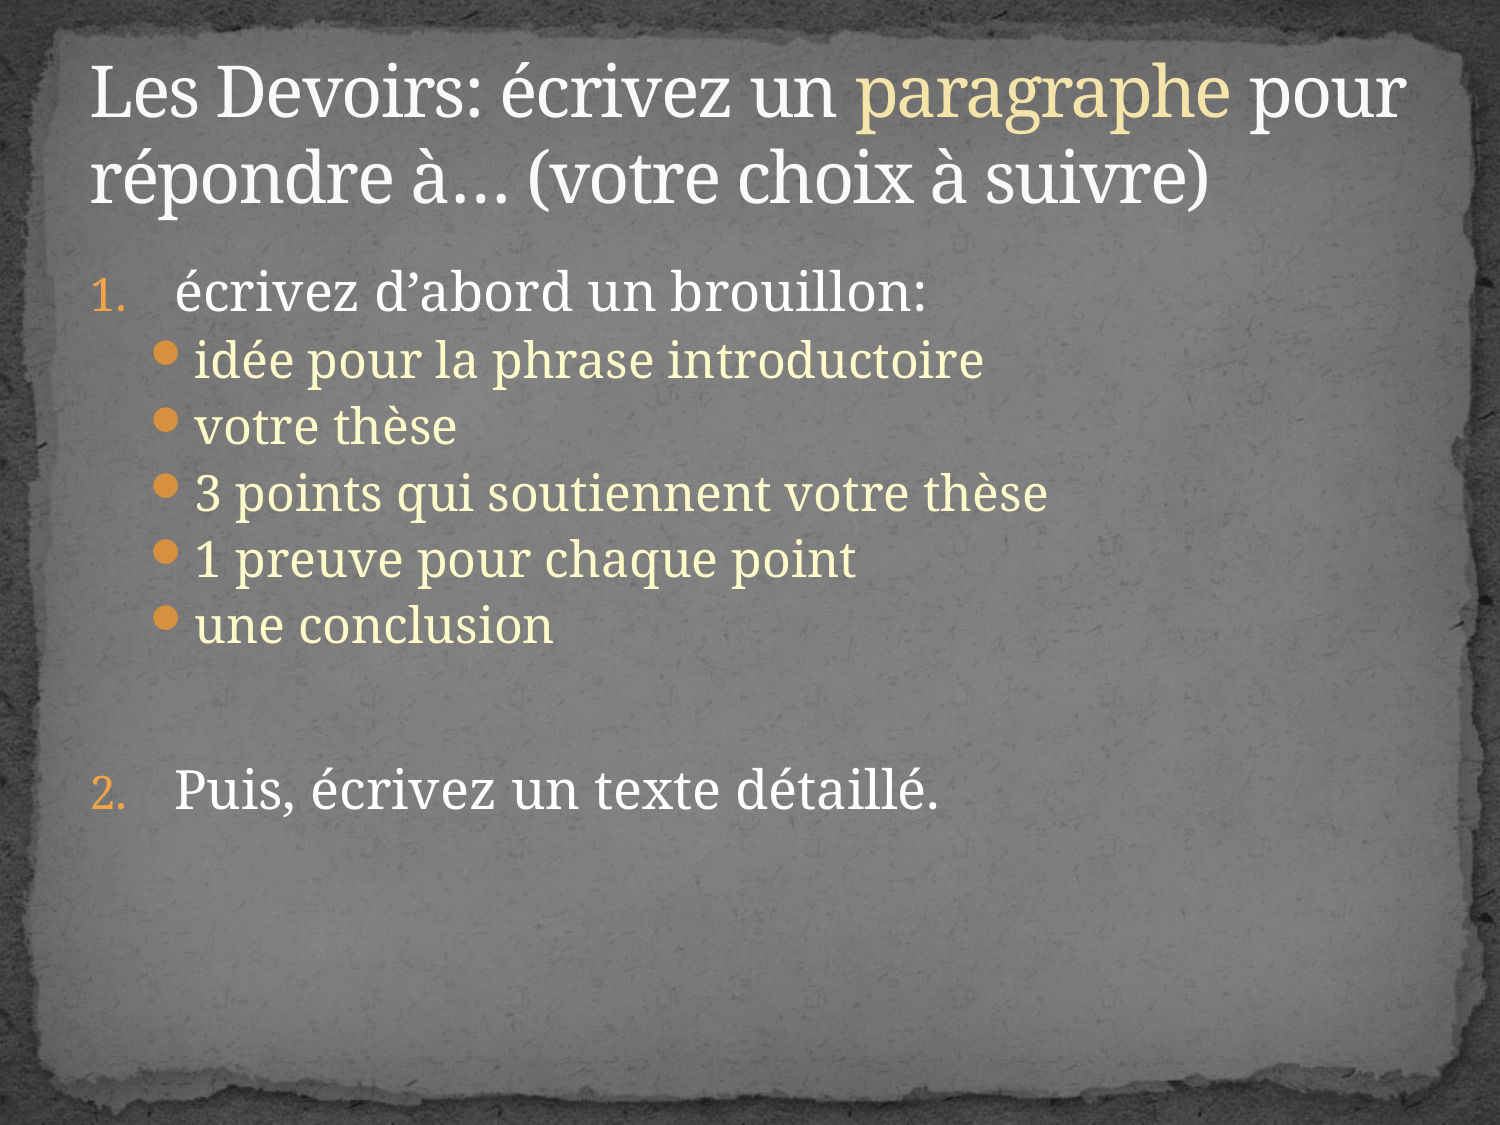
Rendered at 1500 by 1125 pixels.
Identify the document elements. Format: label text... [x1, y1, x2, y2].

list écrivez d’abord un brouillon: idée pour la phrase introductoire votre thèse 3 points qui soutiennent votre thèse 1 preuve pour chaque point une conclusion Puis, écrivez un texte détaillé. [75, 249, 1425, 1000]
title Les Devoirs: écrivez un paragraphe pour répondre à… (votre choix à suivre) [74, 24, 1425, 225]
